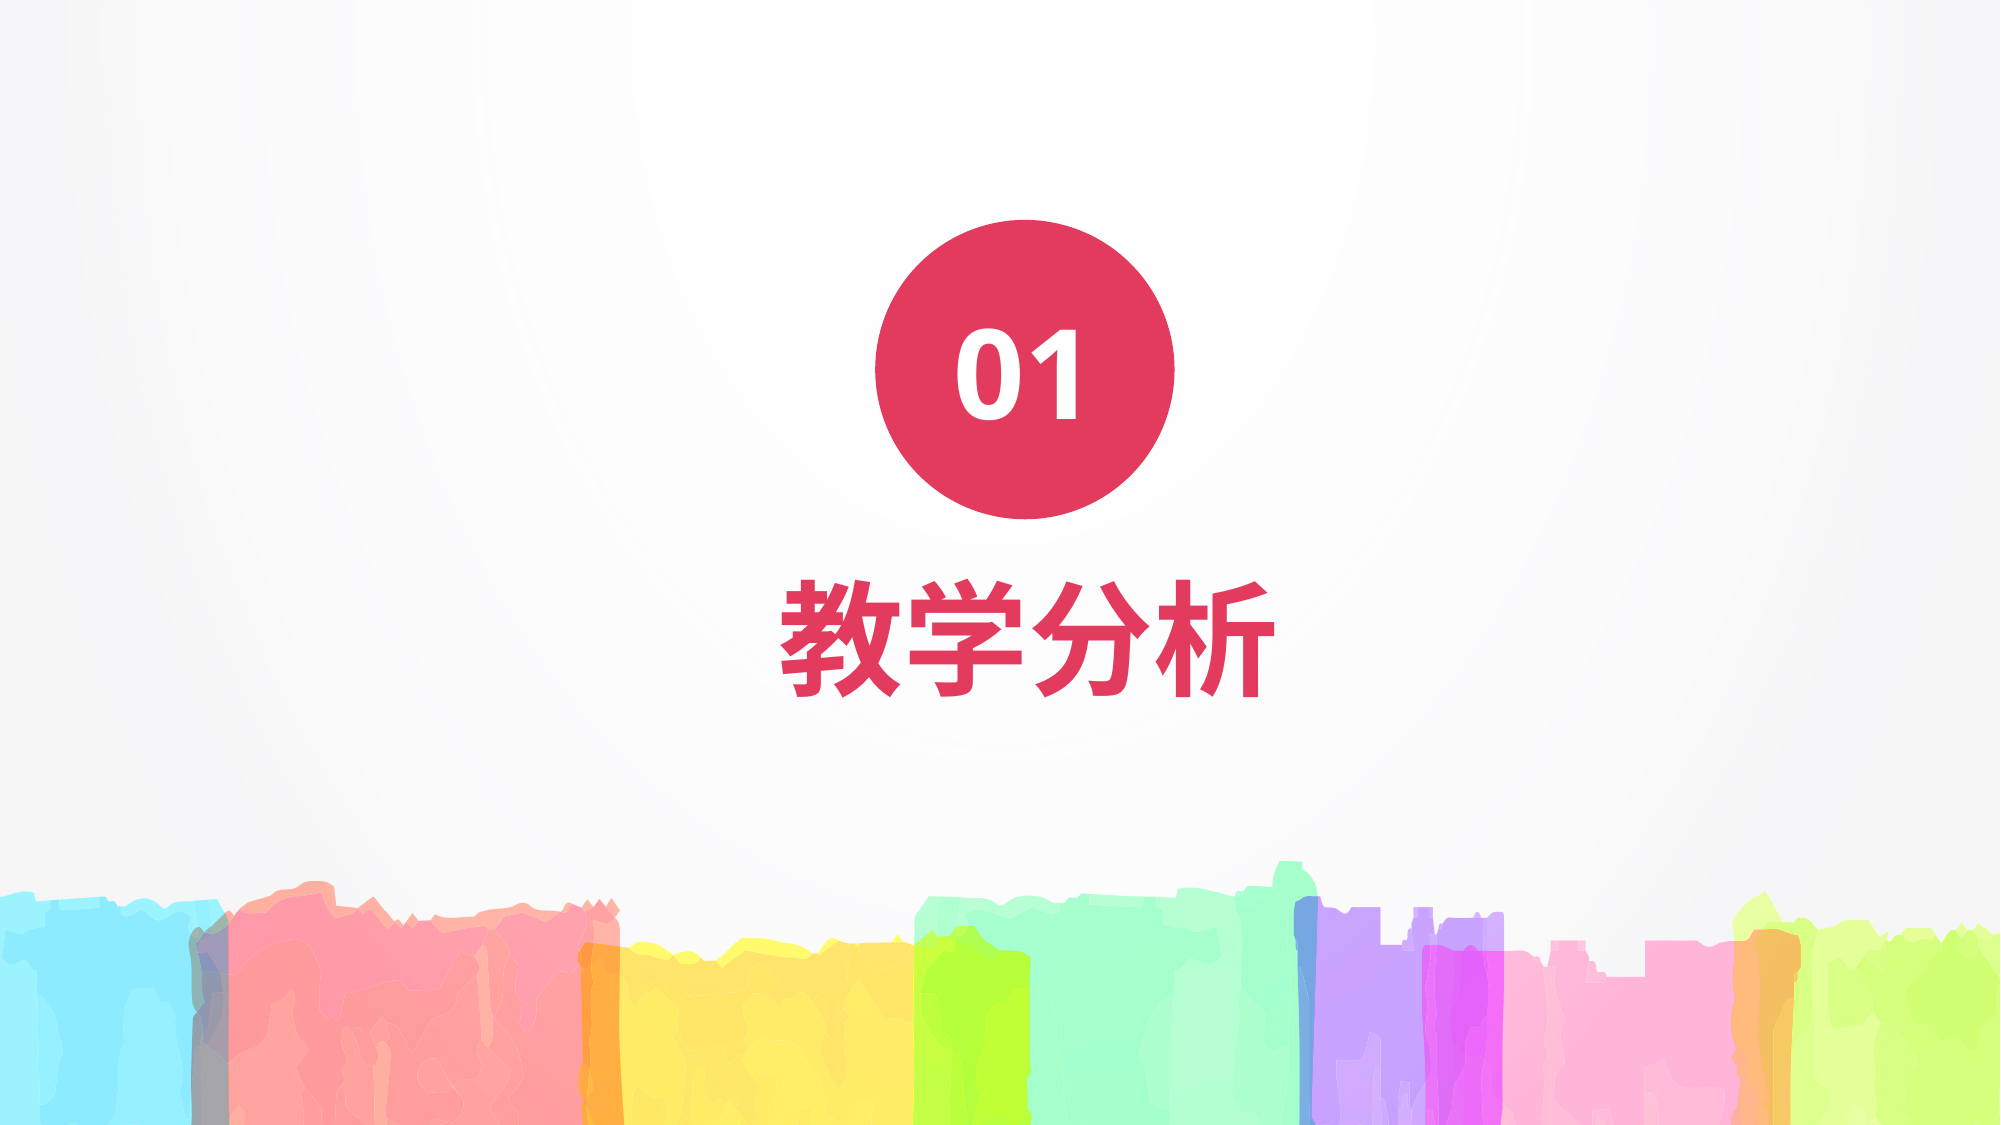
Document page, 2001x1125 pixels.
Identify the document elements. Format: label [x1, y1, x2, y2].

text_box [763, 219, 1343, 706]
picture [0, 0, 2000, 1125]
